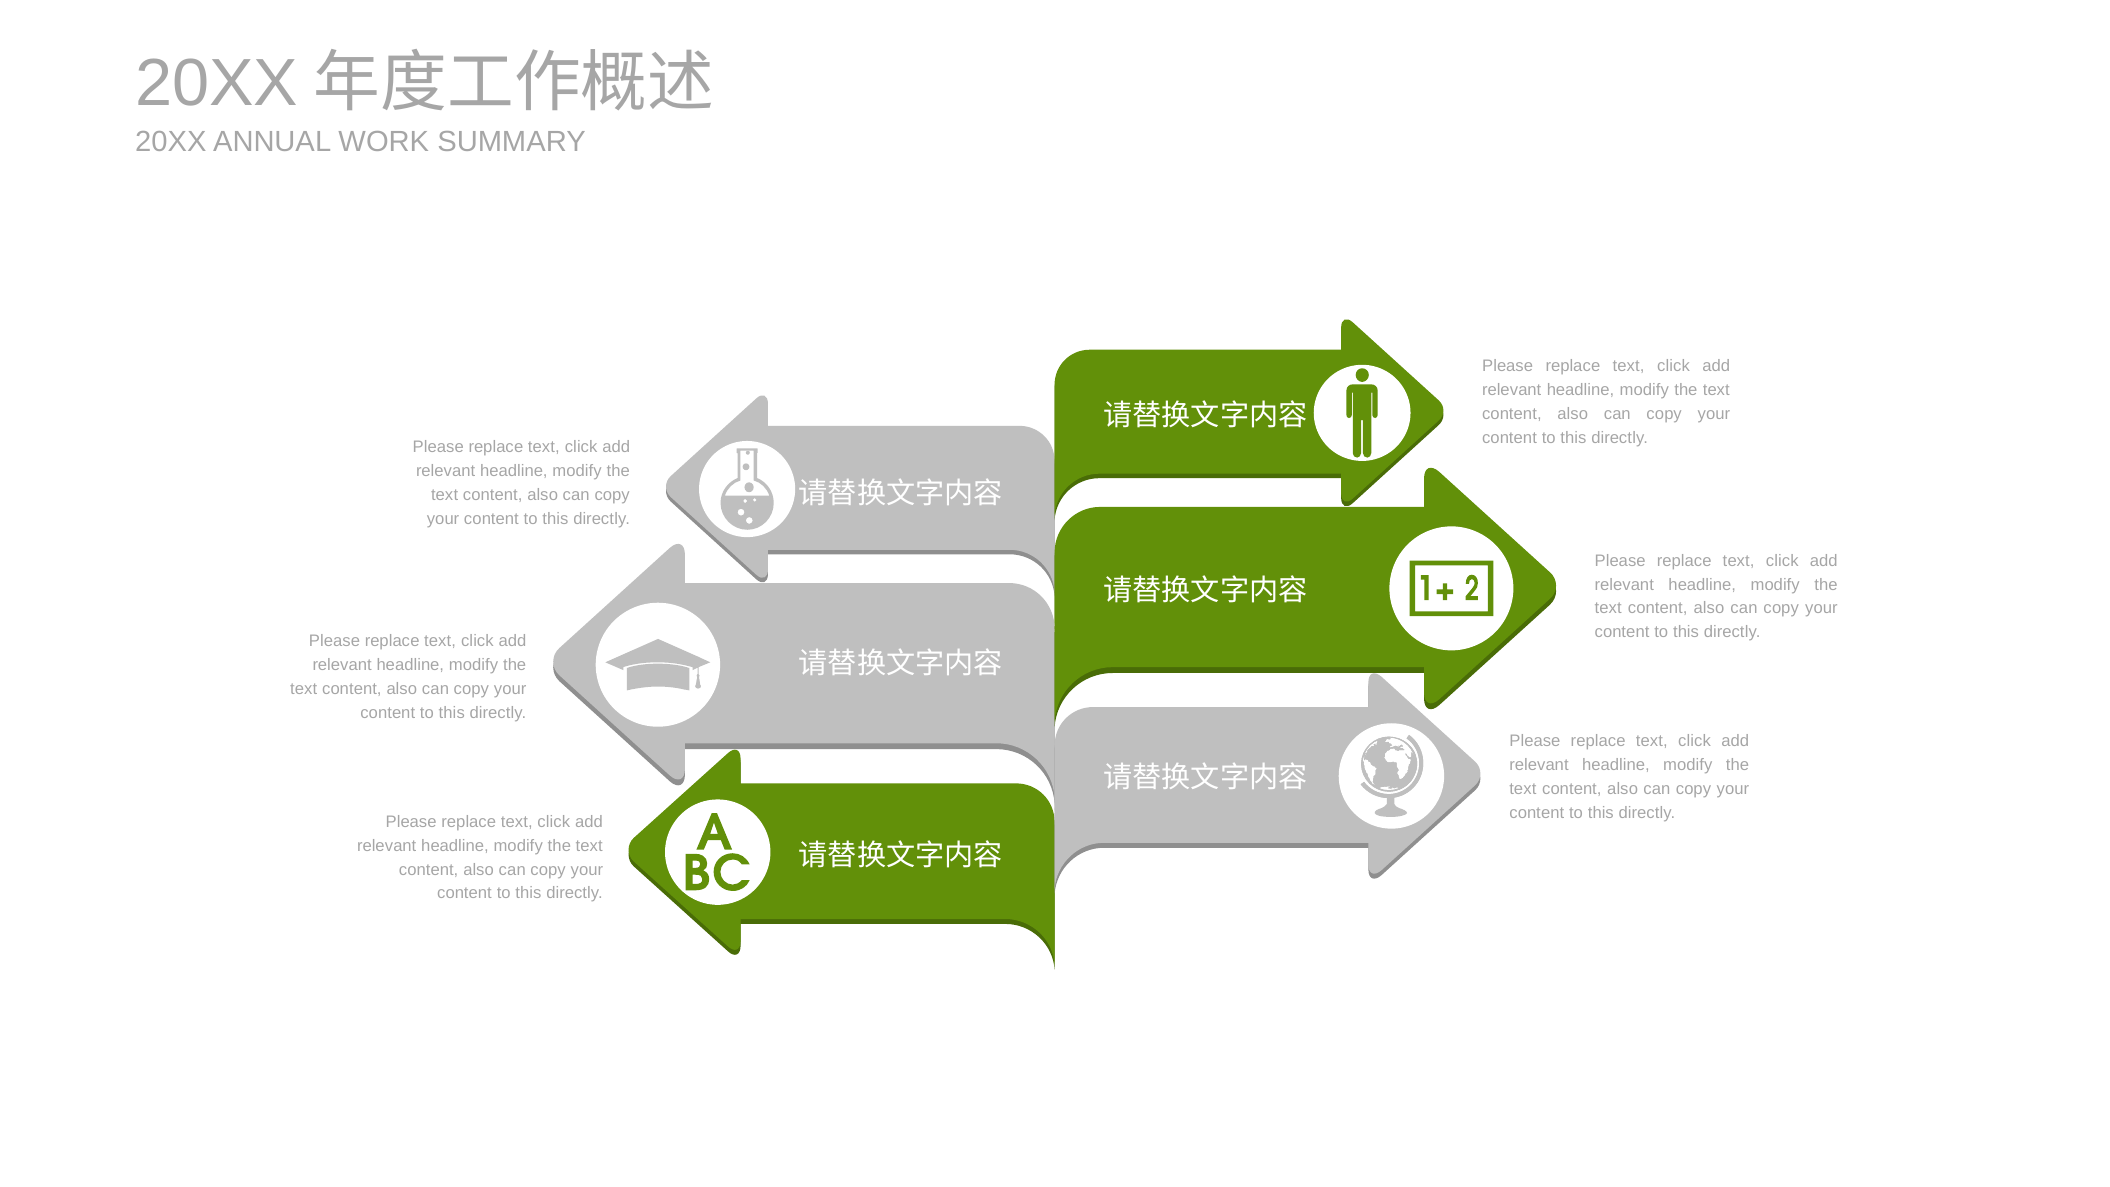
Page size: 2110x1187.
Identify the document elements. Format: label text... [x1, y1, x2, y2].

text_box Please replace text, click add relevant headline, modify the text content, also can copy your content to this directly. [1488, 715, 1771, 833]
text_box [699, 440, 796, 538]
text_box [1054, 464, 1559, 728]
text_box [664, 799, 771, 905]
text_box Please replace text, click add relevant headline, modify the text content, also can copy your content to this directly. [373, 421, 652, 539]
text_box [551, 540, 1054, 804]
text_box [1389, 526, 1514, 651]
text_box Please replace text, click add relevant headline, modify the text content, also can copy your content to this directly. [1461, 340, 1752, 458]
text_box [1313, 364, 1411, 461]
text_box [1054, 316, 1446, 464]
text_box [664, 392, 1054, 540]
text_box Please replace text, click add relevant headline, modify the text content, also can copy your content to this directly. [261, 615, 548, 733]
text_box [1338, 723, 1445, 829]
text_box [595, 602, 721, 727]
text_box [626, 804, 1055, 970]
text_box 20XX ANNUAL WORK SUMMARY [135, 122, 596, 158]
text_box Please replace text, click add relevant headline, modify the text content, also can copy your content to this directly. [319, 796, 625, 913]
text_box Please replace text, click add relevant headline, modify the text content, also can copy your content to this directly. [1573, 535, 1859, 652]
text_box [1054, 728, 1483, 894]
text_box 20XX年度工作概述 [135, 38, 783, 119]
